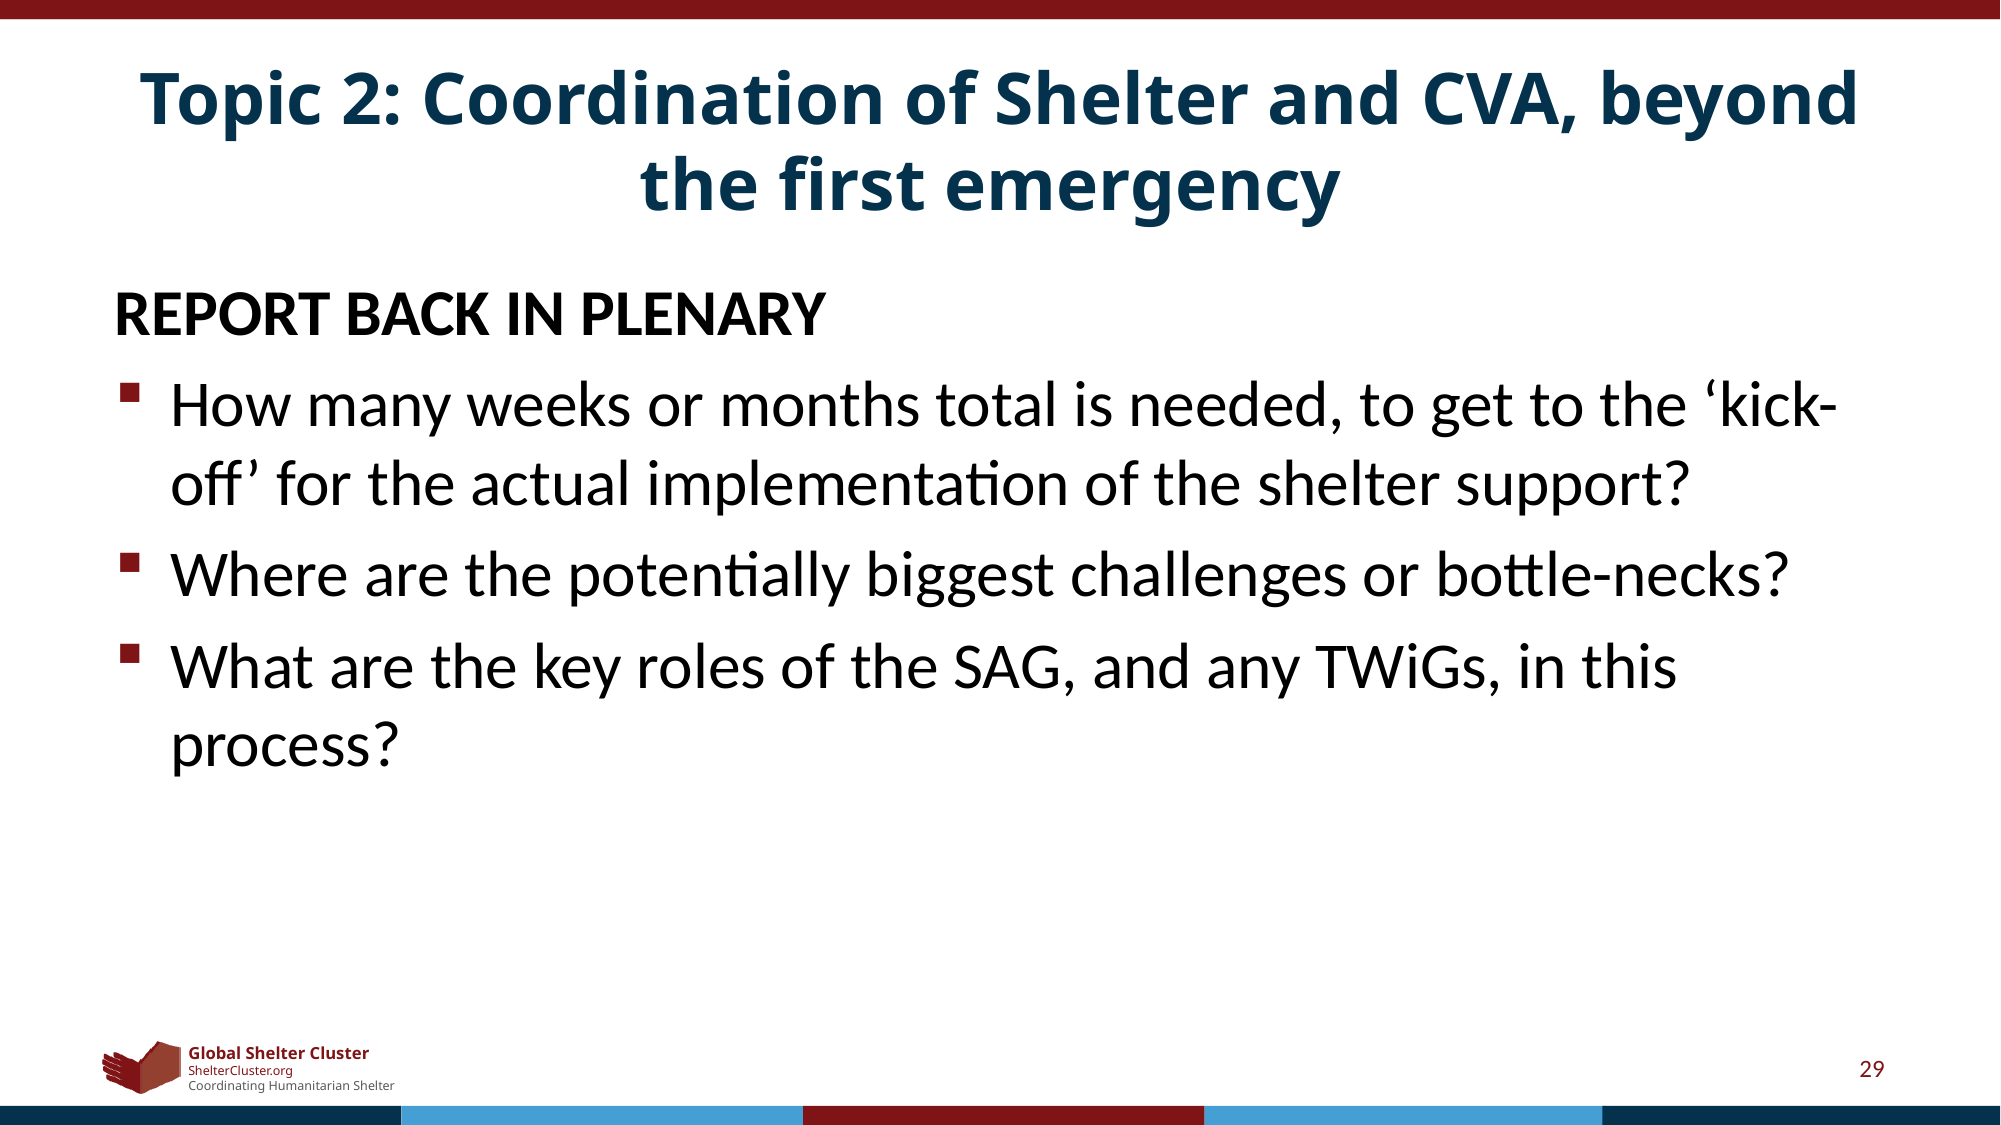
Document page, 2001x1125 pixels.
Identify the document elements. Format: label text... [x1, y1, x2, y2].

list REPORT BACK IN PLENARY How many weeks or months total is needed, to get to the ‘kick-off’ for the actual implementation of the shelter support? Where are the potentially biggest challenges or bottle-necks? What are the key roles of the SAG, and any TWiGs, in this process? [99, 262, 1900, 791]
title Topic 2: Coordination of Shelter and CVA, beyond the first emergency [99, 45, 1900, 233]
picture [102, 1041, 181, 1094]
slide_number 29 [1433, 1037, 1900, 1098]
